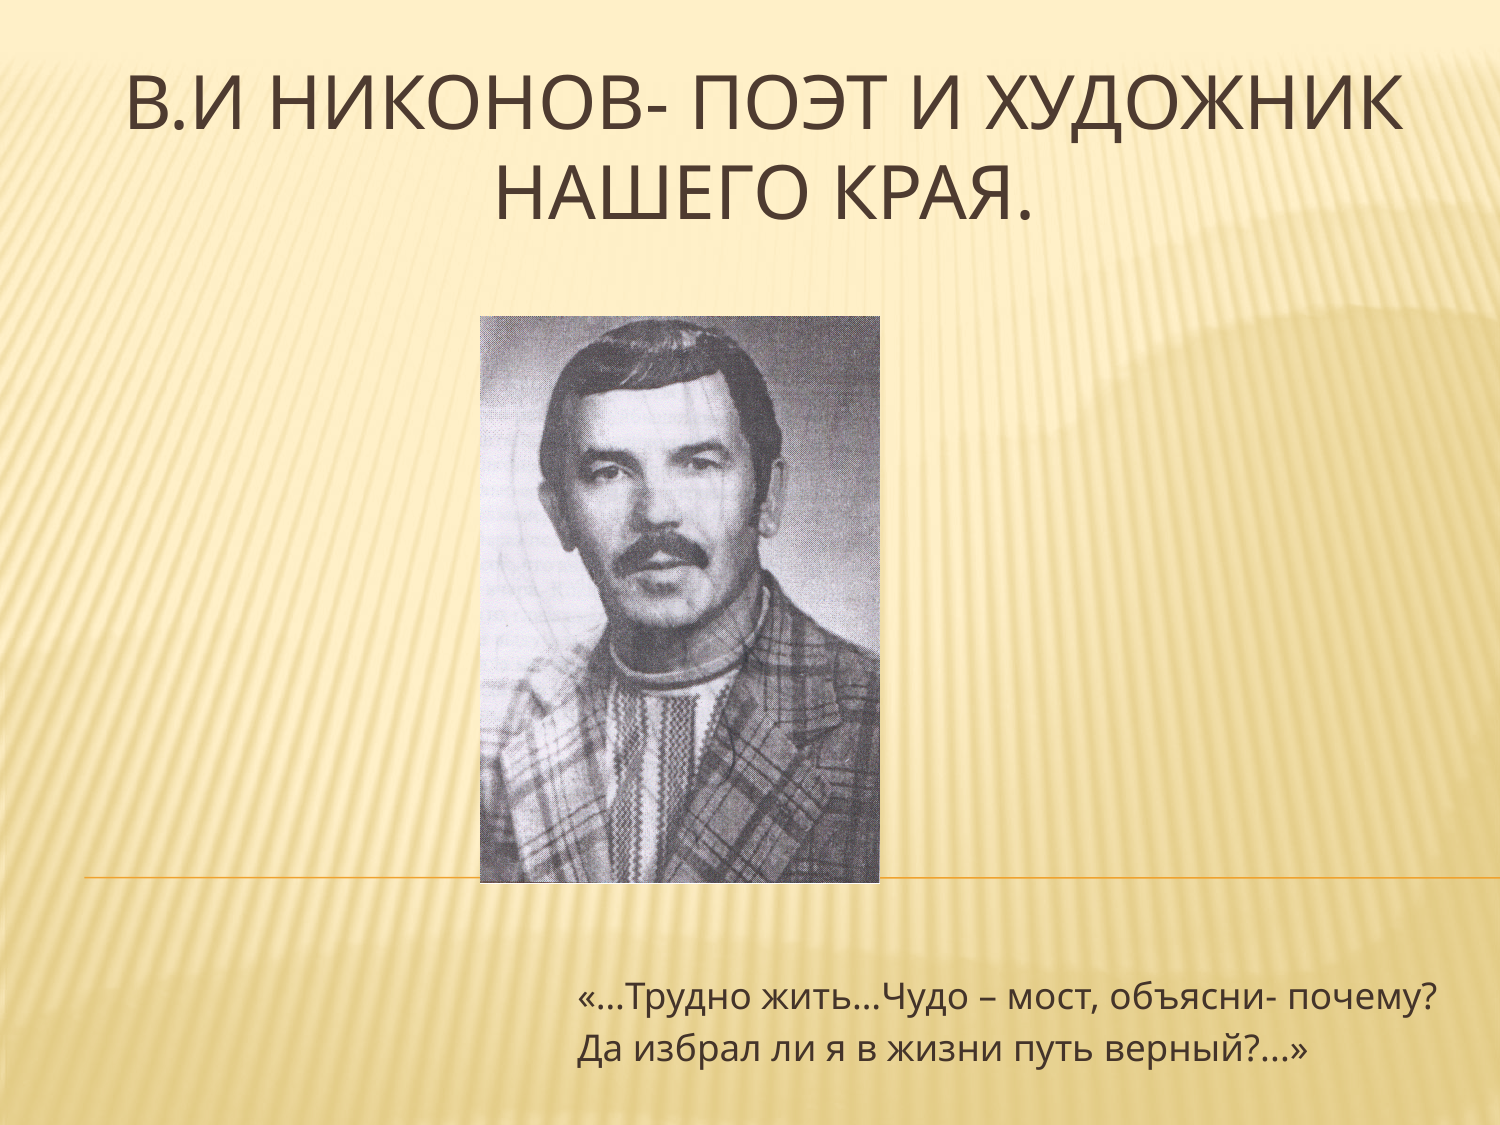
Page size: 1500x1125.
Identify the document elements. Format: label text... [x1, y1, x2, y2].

picture [480, 316, 880, 884]
title В.И Никонов- поэт и художник нашего края. [70, 46, 1458, 248]
subtitle «…Трудно жить…Чудо – мост, объясни- почему? Да избрал ли я в жизни путь верный?...» [562, 925, 1465, 1076]
